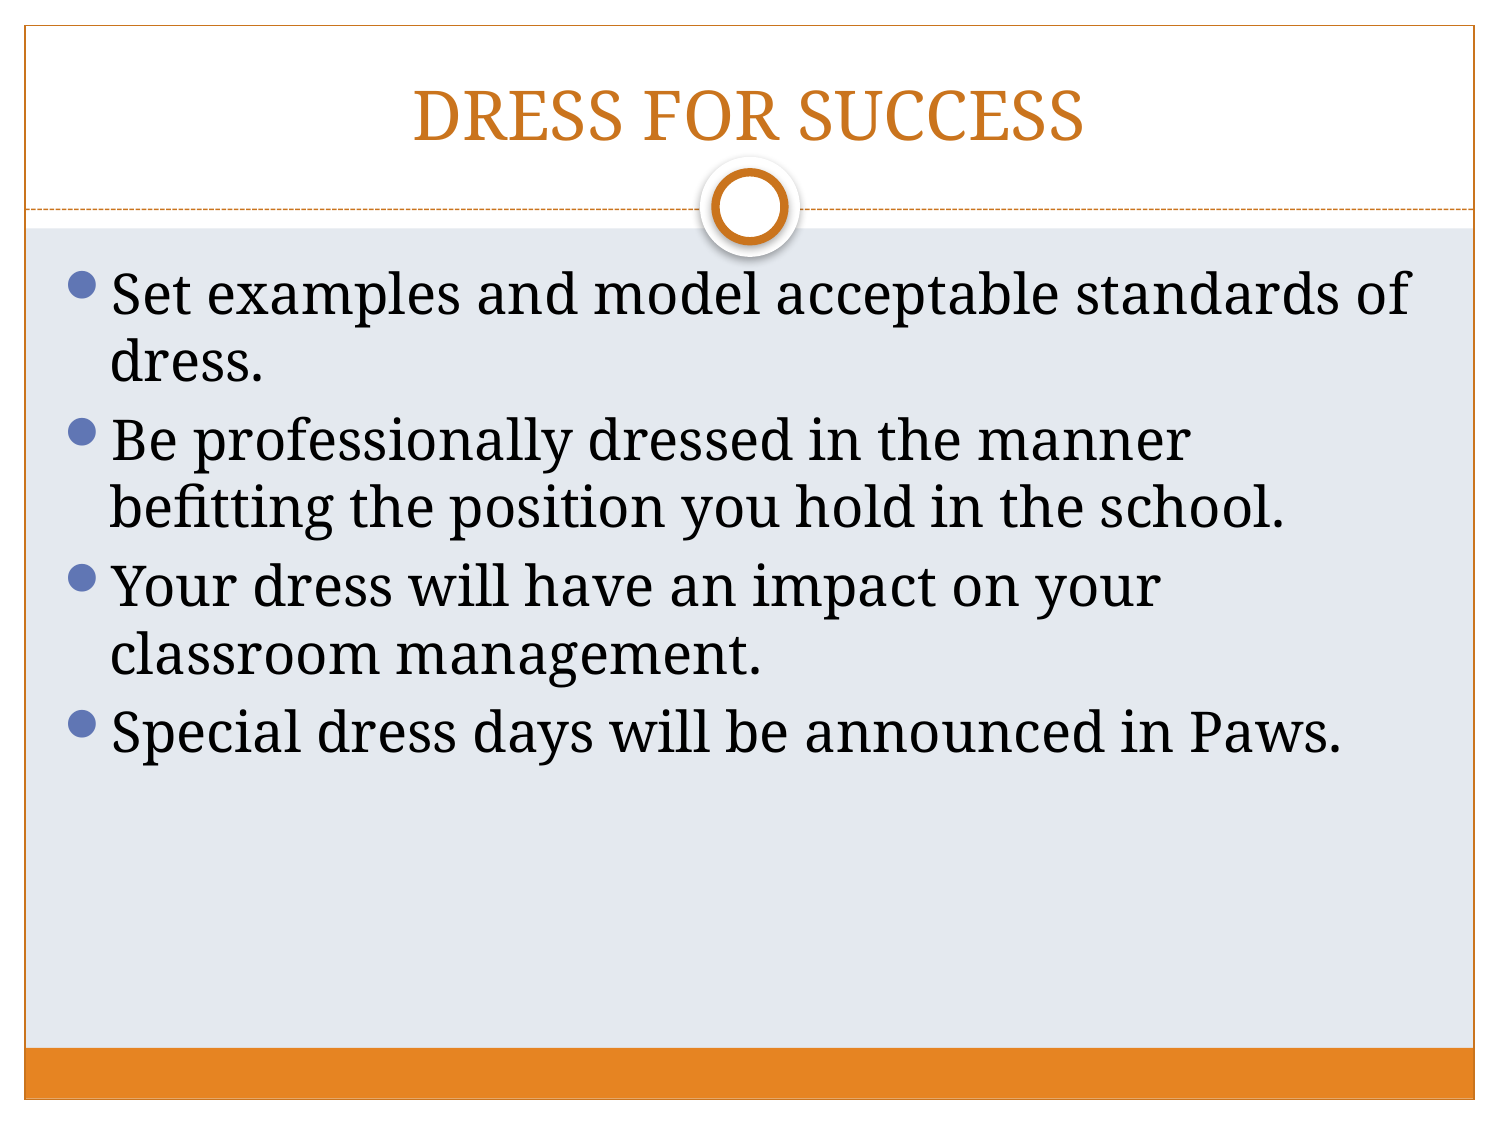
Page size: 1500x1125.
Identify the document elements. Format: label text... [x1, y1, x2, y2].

title DRESS FOR SUCCESS [49, 37, 1450, 162]
list Set examples and model acceptable standards of dress. Be professionally dressed in the manner befitting the position you hold in the school. Your dress will have an impact on your classroom management. Special dress days will be announced in Paws. [49, 250, 1445, 1001]
